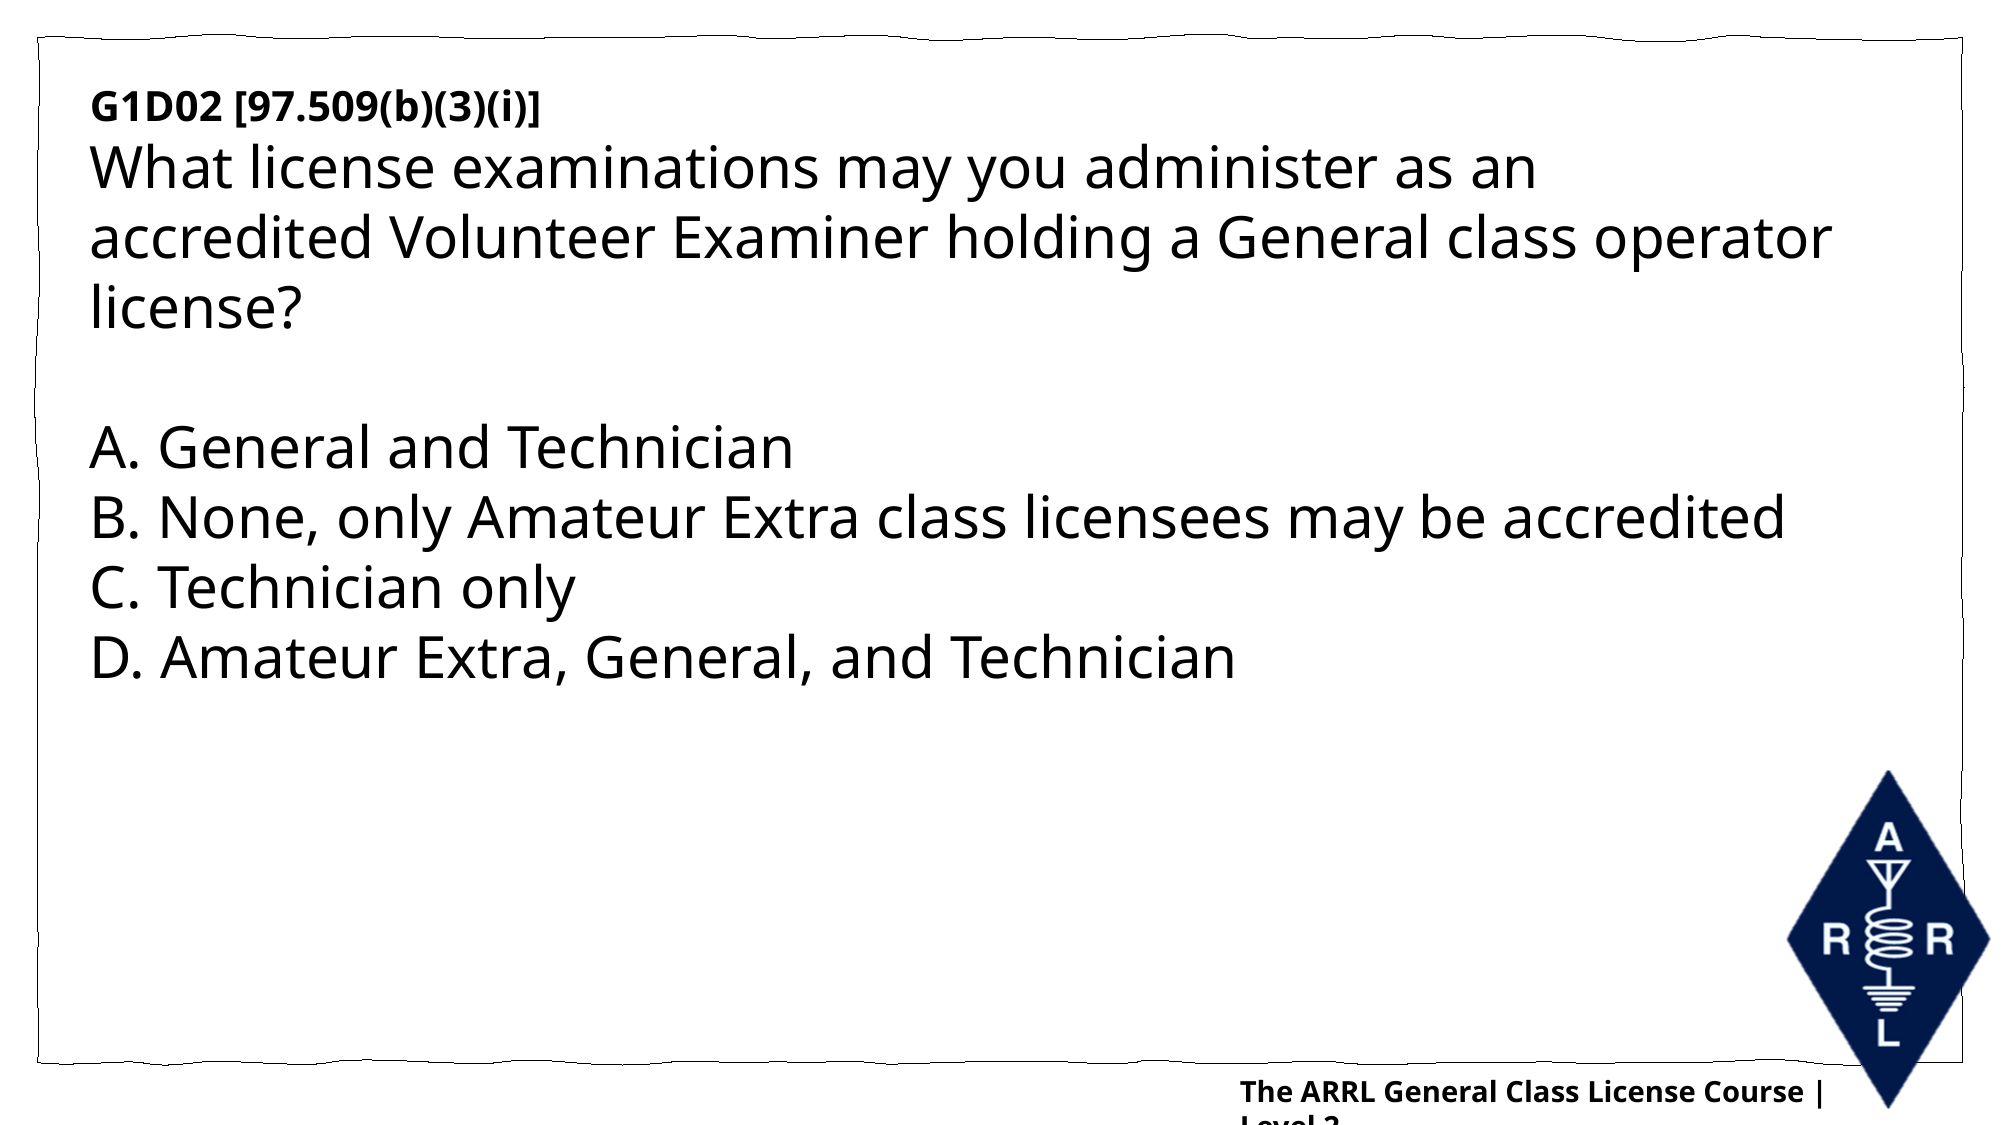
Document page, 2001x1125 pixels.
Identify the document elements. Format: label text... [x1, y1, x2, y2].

text_box G1D02 [97.509(b)(3)(i)] What license examinations may you administer as an accredited Volunteer Examiner holding a General class operator license? A. General and Technician B. None, only Amateur Extra class licensees may be accredited C. Technician only D. Amateur Extra, General, and Technician [75, 72, 1850, 698]
picture [1773, 752, 1999, 1125]
